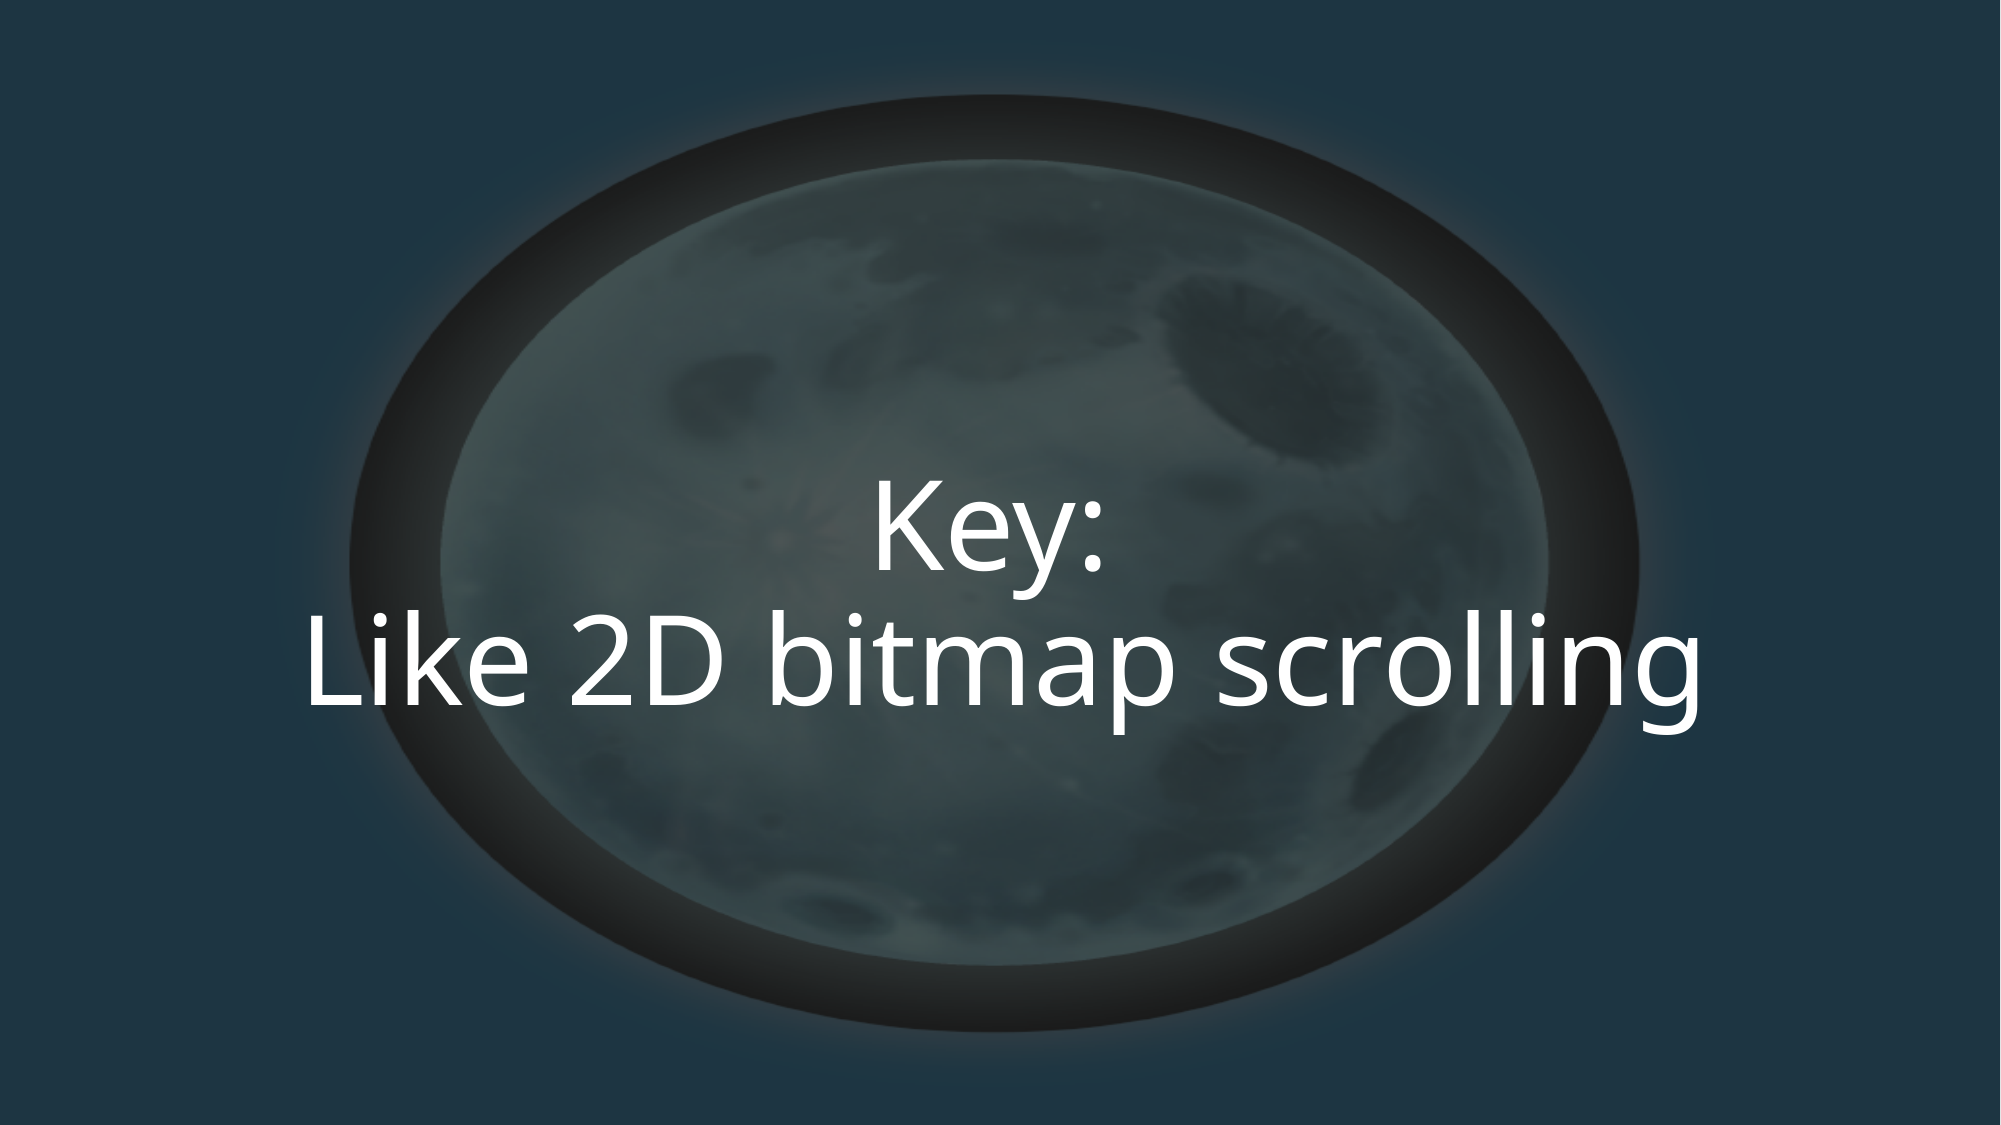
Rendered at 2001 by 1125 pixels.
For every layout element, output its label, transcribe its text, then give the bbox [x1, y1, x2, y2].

picture [0, 0, 2001, 1125]
title Key: Like 2D bitmap scrolling [254, 348, 1755, 740]
